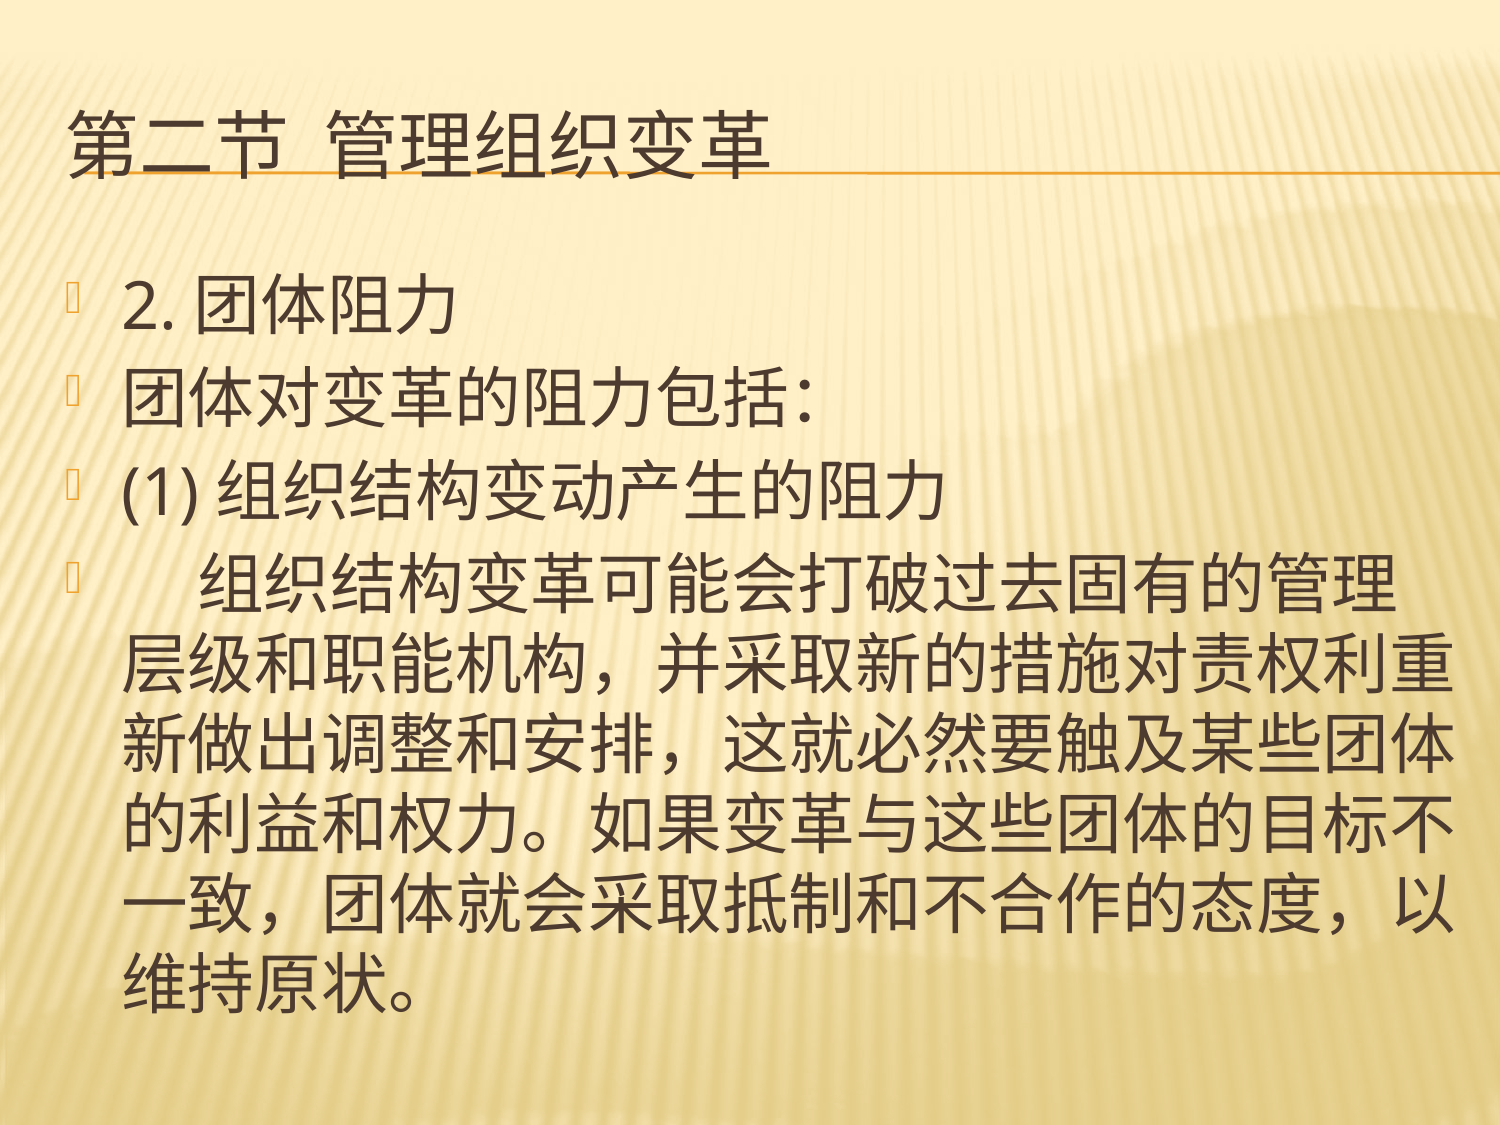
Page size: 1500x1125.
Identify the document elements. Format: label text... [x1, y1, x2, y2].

title 第二节 管理组织变革 [50, 75, 1475, 213]
list 2.团体阻力 团体对变革的阻力包括： (1)组织结构变动产生的阻力 组织结构变革可能会打破过去固有的管理层级和职能机构，并采取新的措施对责权利重新做出调整和安排，这就必然要触及某些团体的利益和权力。如果变革与这些团体的目标不一致，团体就会采取抵制和不合作的态度，以维持原状。 [49, 254, 1476, 998]
